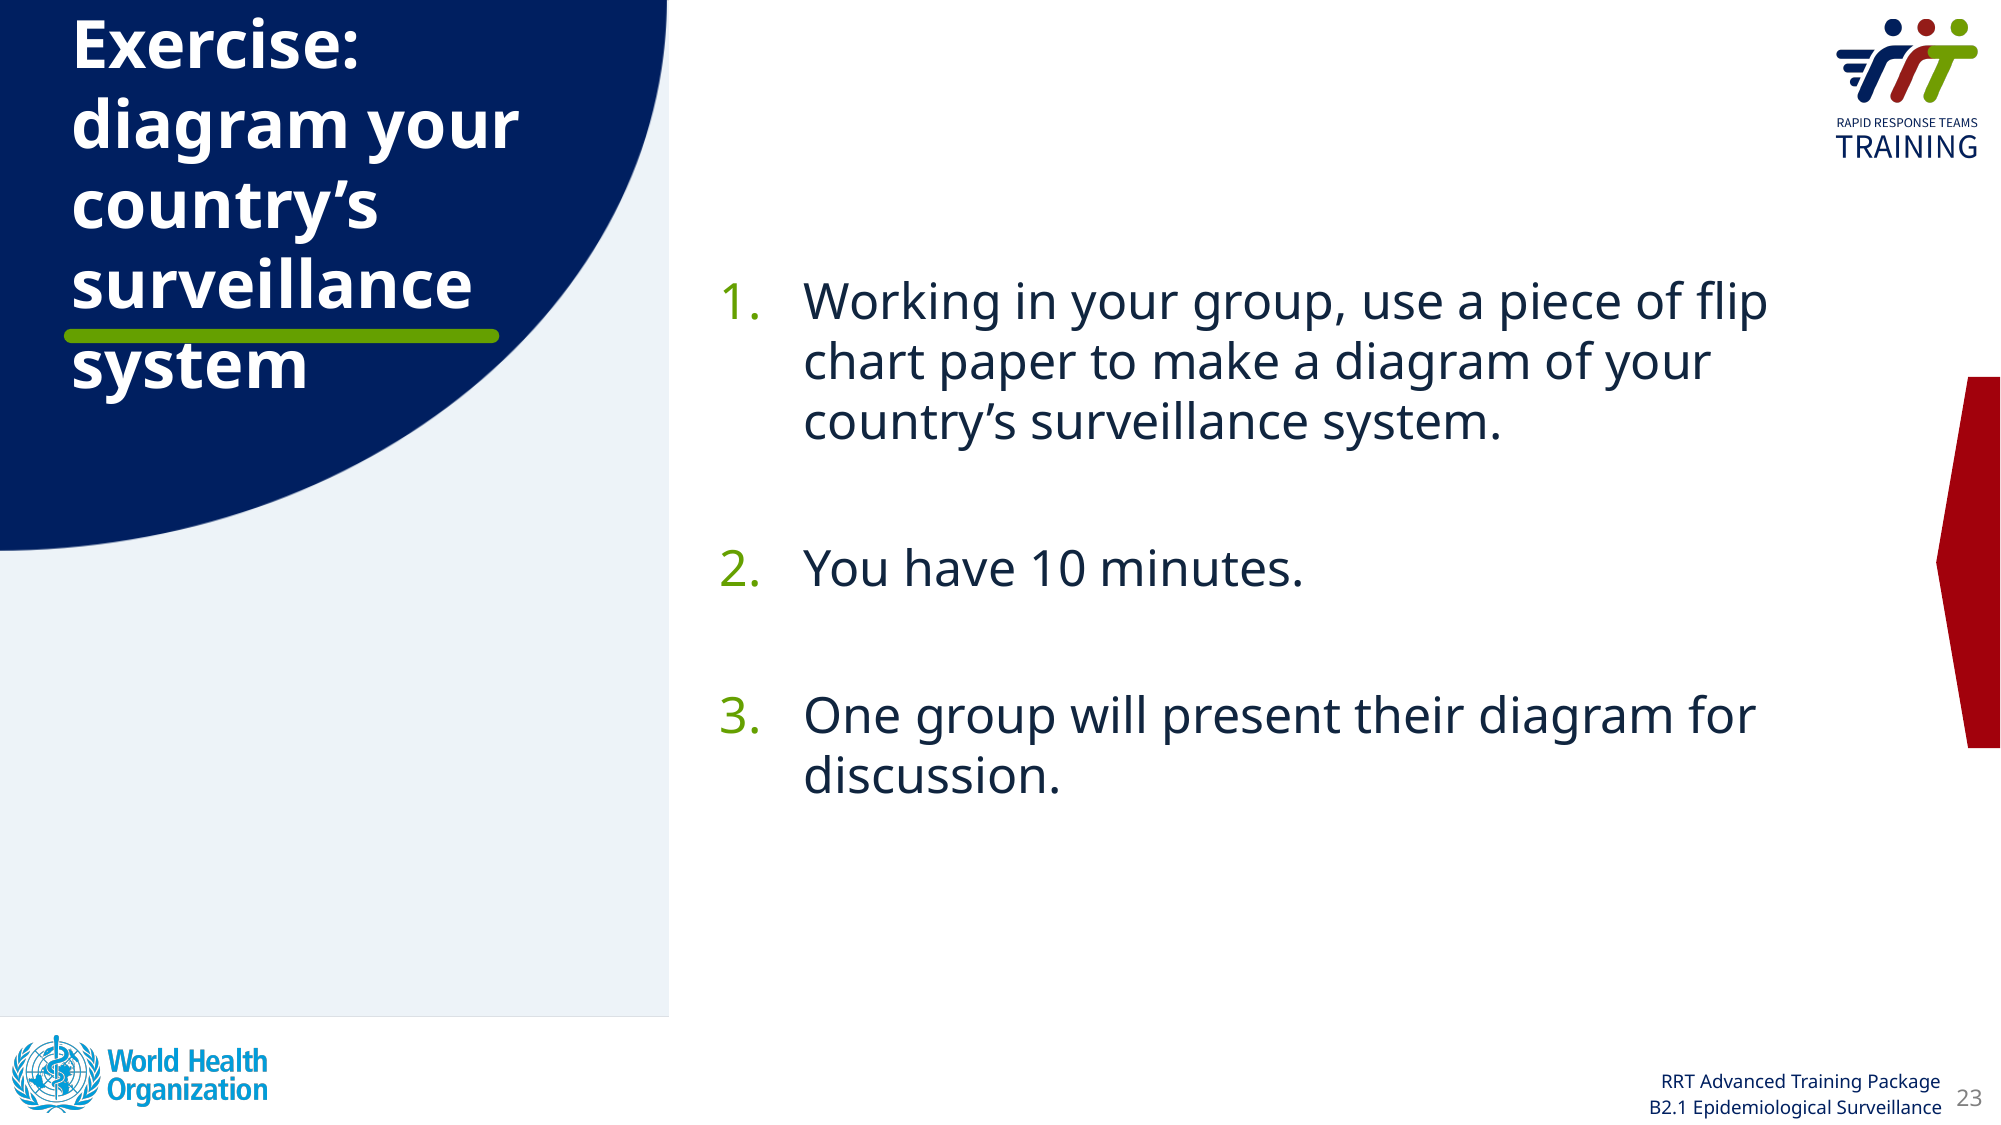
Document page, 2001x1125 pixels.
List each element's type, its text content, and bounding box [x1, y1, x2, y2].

picture [12, 1035, 267, 1113]
picture [1835, 19, 1978, 167]
text_box [63, 328, 500, 344]
picture [58, 1050, 64, 1058]
picture [0, 0, 669, 1018]
text_box Exercise: diagram your country’s surveillance system [63, 0, 622, 343]
picture [12, 1083, 48, 1113]
text_box Working in your group, use a piece of flip chart paper to make a diagram of your country’s surveillance system. You have 10 minutes. One group will present their diagram for discussion. [712, 262, 1902, 812]
